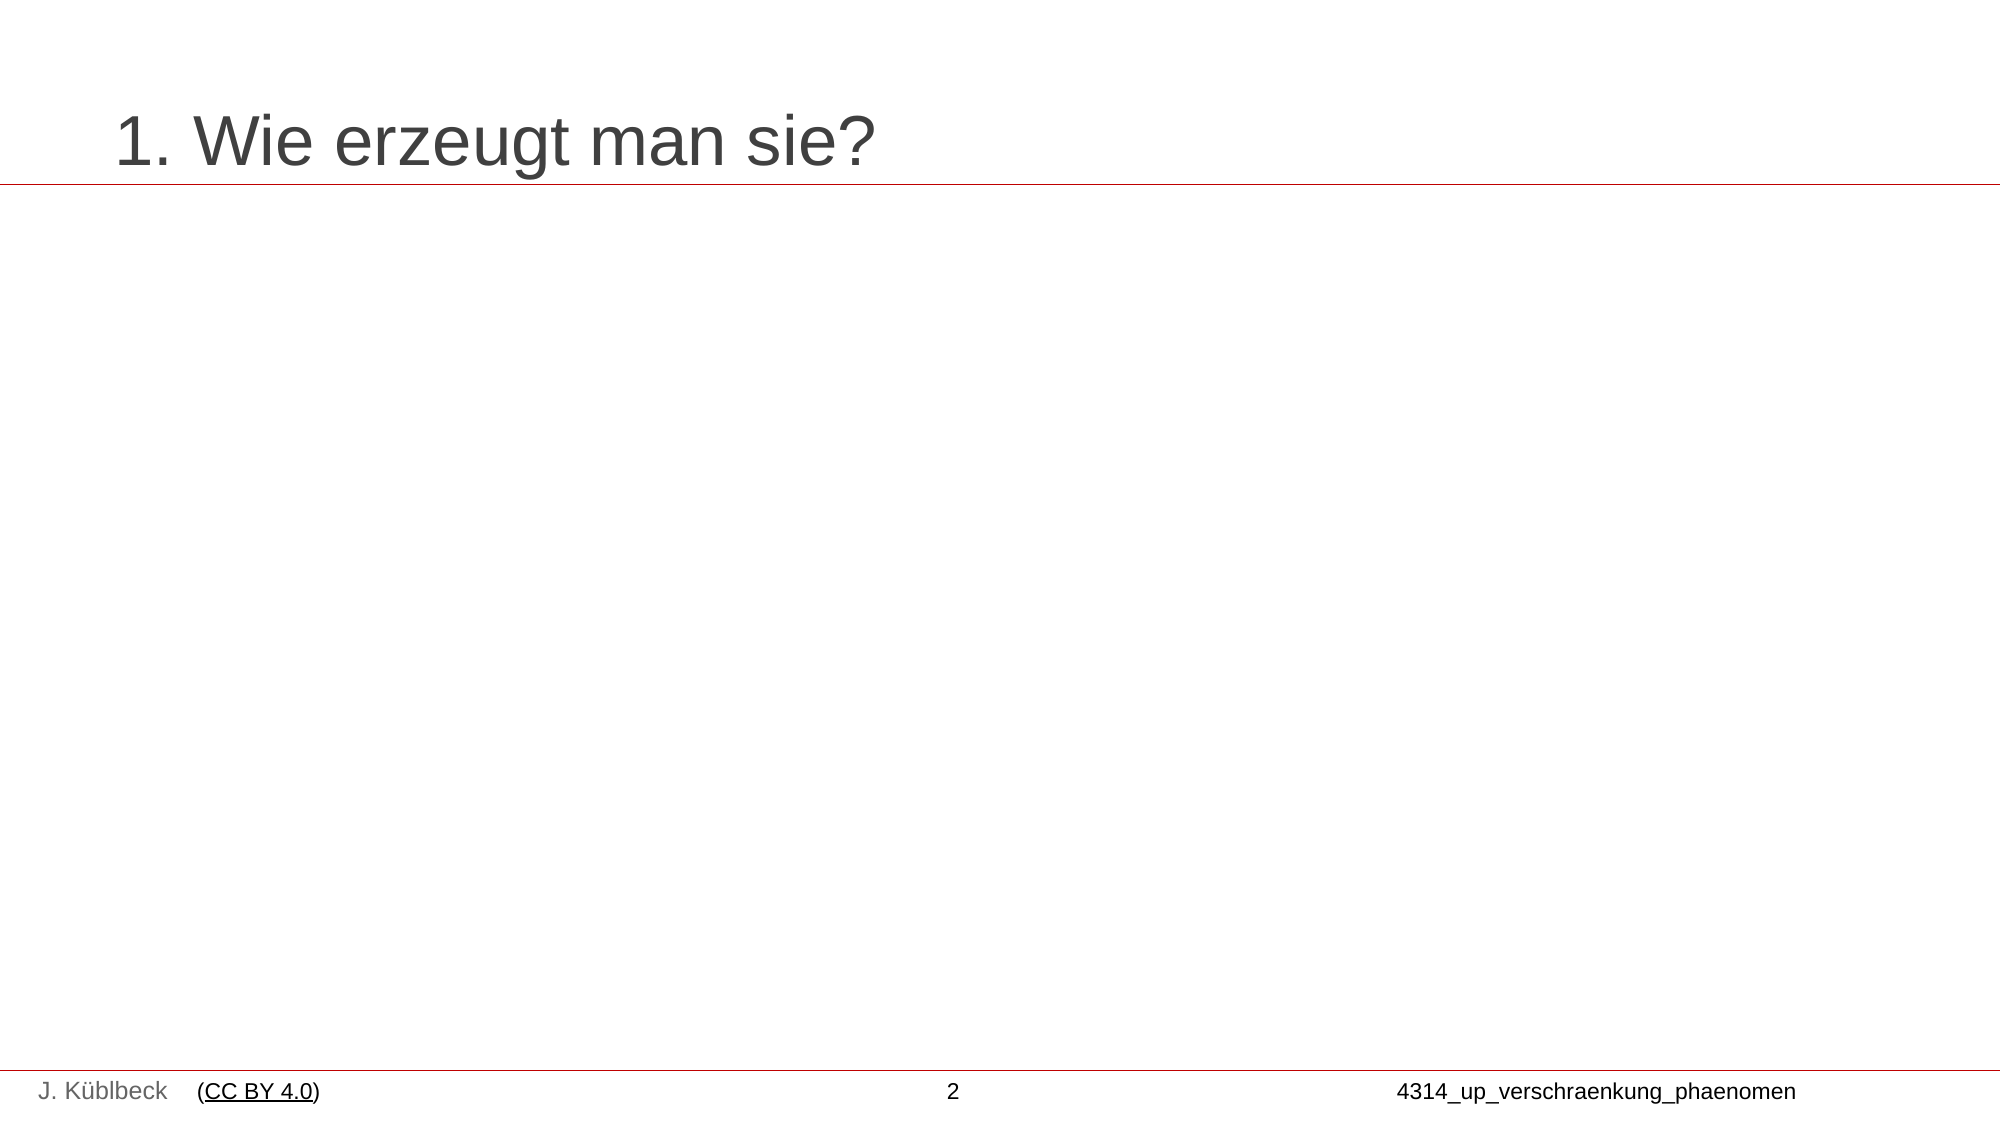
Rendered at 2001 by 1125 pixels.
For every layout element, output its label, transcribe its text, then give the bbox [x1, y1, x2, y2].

title 1. Wie erzeugt man sie? [99, 90, 1900, 185]
